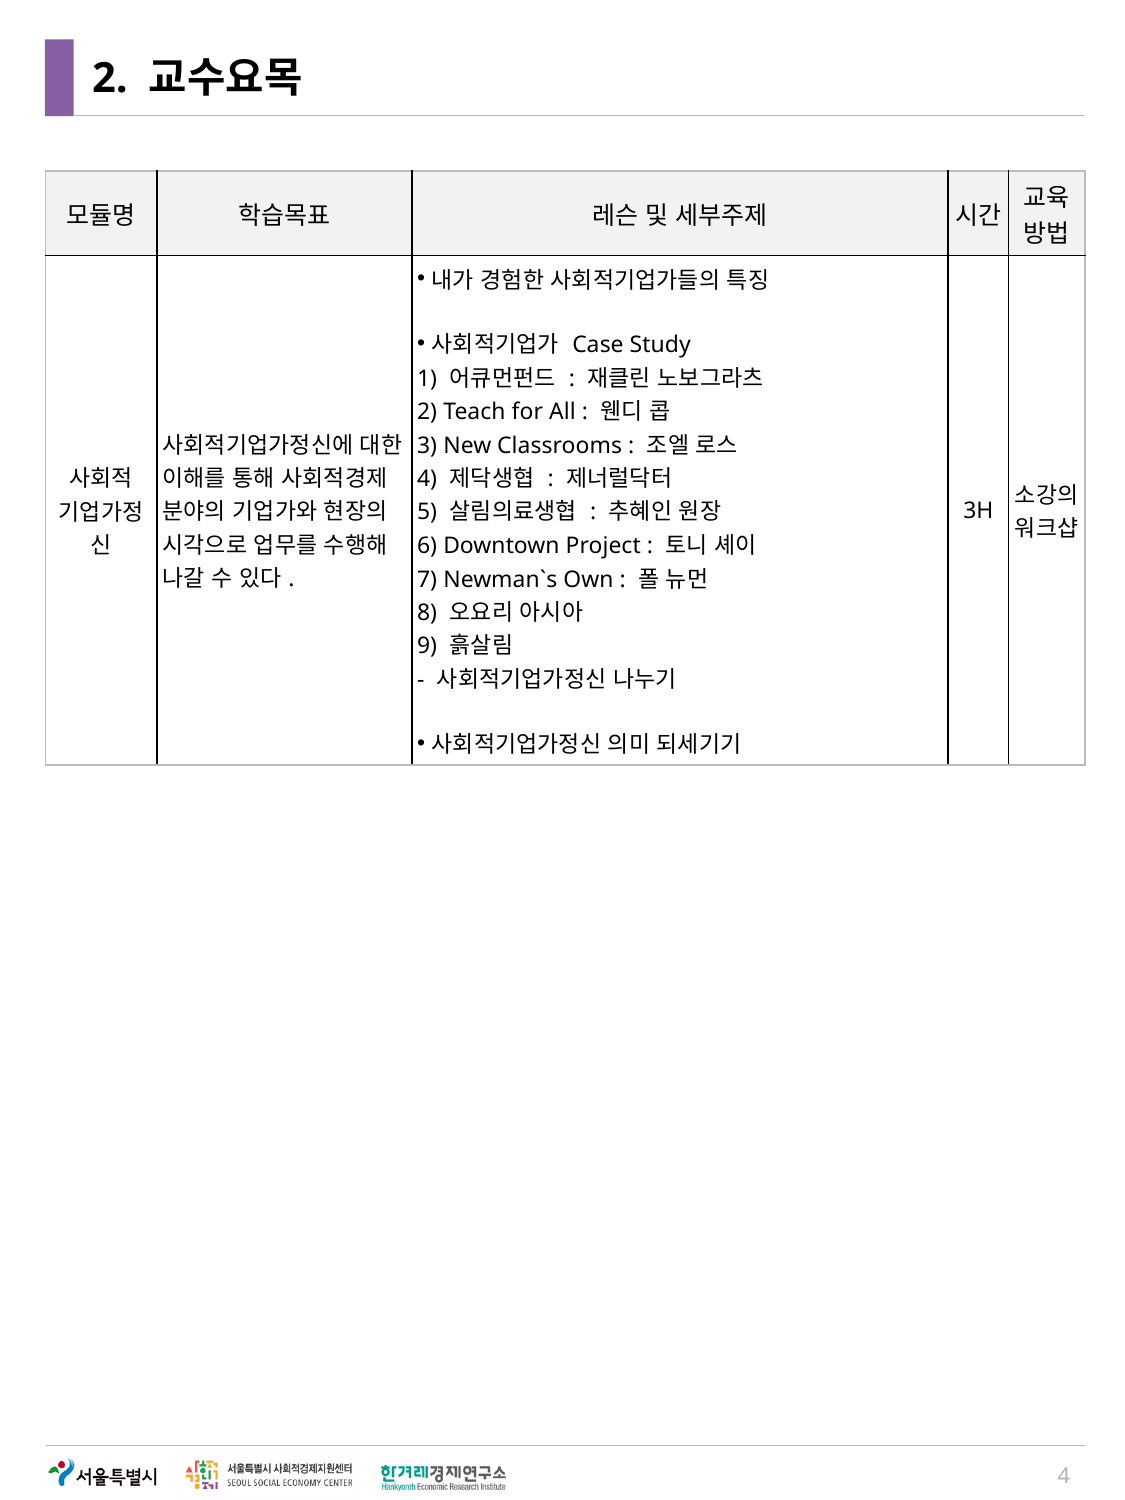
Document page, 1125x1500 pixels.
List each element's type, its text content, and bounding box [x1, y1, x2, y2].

table_header 레슨 및 세부주제 [413, 172, 947, 255]
table_cell 3H [949, 256, 1008, 764]
table_header 학습목표 [158, 172, 411, 255]
table_cell 내가 경험한 사회적기업가들의 특징 사회적기업가 Case Study 1) 어큐먼펀드 : 재클린 노보그라츠 2) Teach for All : 웬디 콥 3) New Classrooms : 조엘 로스 4) 제닥생협 : 제너럴닥터 5) 살림의료생협 : 추혜인 원장 6) Downtown Project : 토니 셰이 7) Newman`s Own : 폴 뉴먼 8) 오요리 아시아 9) 흙살림 - 사회적기업가정신 나누기 사회적기업가정신 의미 되세기기 [413, 256, 947, 764]
slide_number 4 [832, 1436, 1086, 1500]
table_header 모듈명 [46, 172, 156, 255]
picture [178, 1451, 360, 1499]
table_header 교육 방법 [1009, 172, 1084, 255]
table_cell 소강의 워크샵 [1009, 256, 1084, 764]
title 2. 교수요목 [77, 49, 1034, 110]
picture [48, 1457, 157, 1486]
picture [381, 1465, 506, 1491]
table_cell 사회적기업가정신에 대한 이해를 통해 사회적경제 분야의 기업가와 현장의 시각으로 업무를 수행해 나갈 수 있다. [158, 256, 411, 764]
table_header 시간 [949, 172, 1008, 255]
table_cell 사회적 기업가정신 [46, 256, 156, 764]
